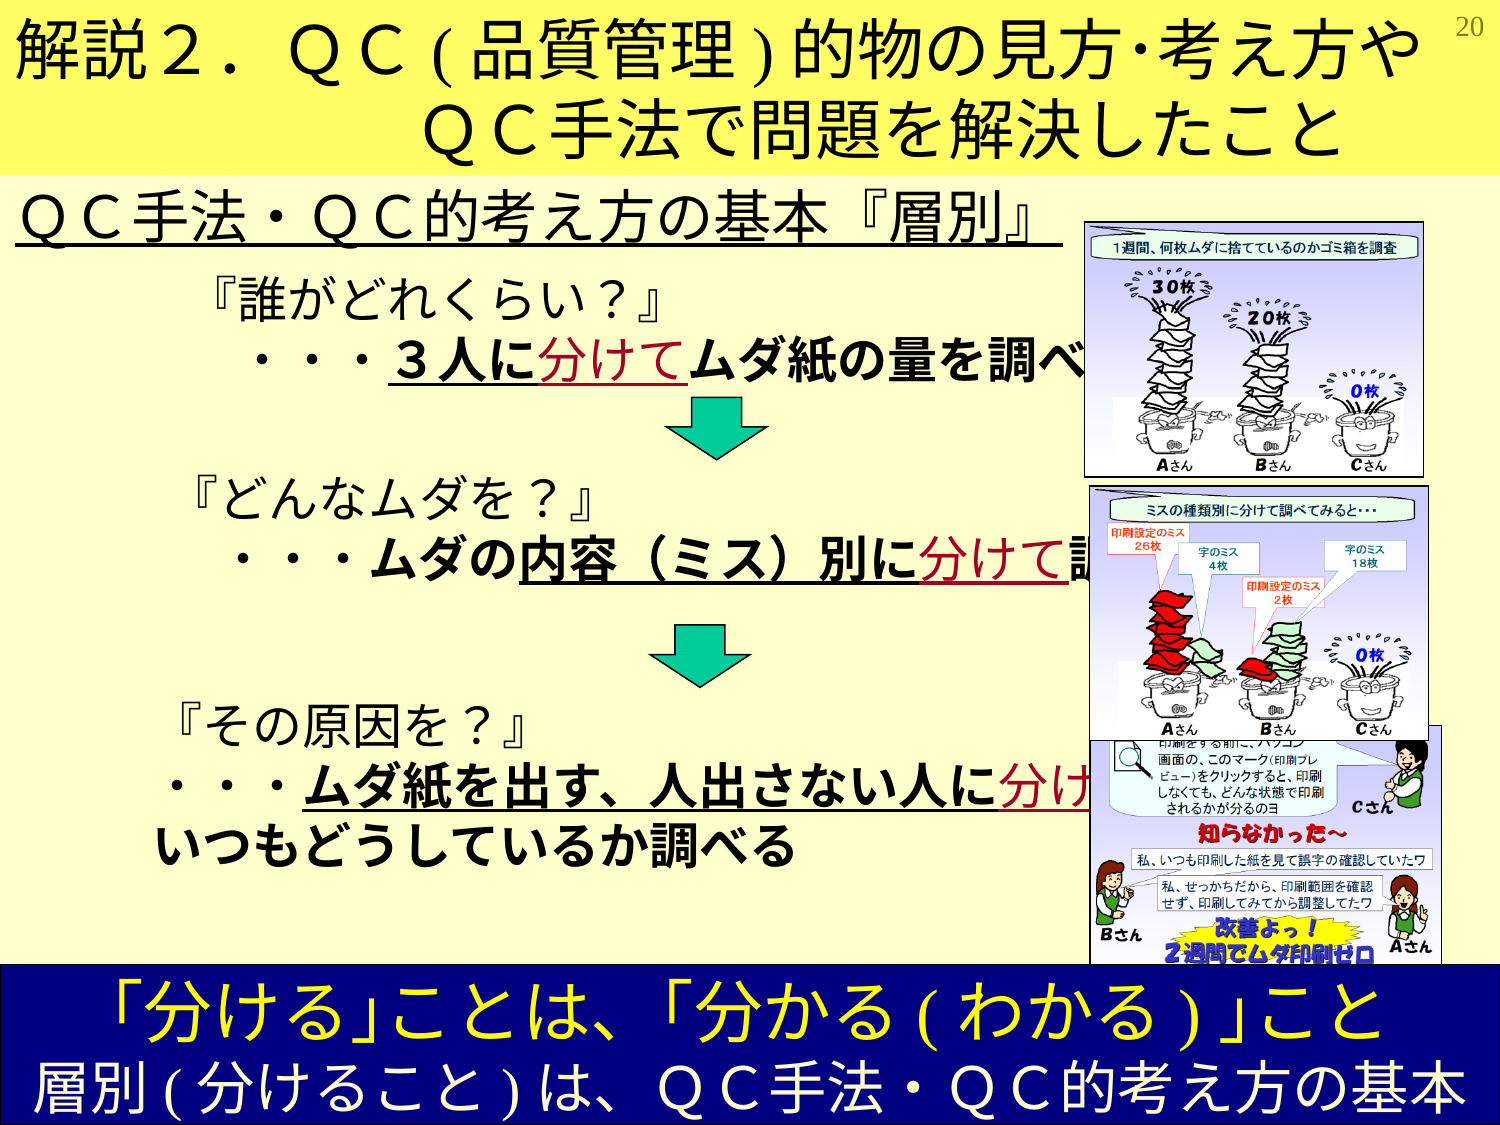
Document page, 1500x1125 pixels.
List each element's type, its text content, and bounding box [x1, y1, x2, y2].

text_box ＱＣ手法・ＱＣ的考え方の基本『層別』 [0, 175, 1400, 261]
text_box 解説２．ＱＣ(品質管理)的物の見方･考え方や ＱＣ手法で問題を解決したこと [0, 0, 1500, 175]
text_box ｢分ける｣ことは、｢分かる(わかる)｣こと 層別(分けること)は、ＱＣ手法・ＱＣ的考え方の基本 [0, 964, 1500, 1125]
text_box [172, 222, 1424, 395]
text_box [153, 397, 1442, 741]
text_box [137, 624, 1451, 989]
